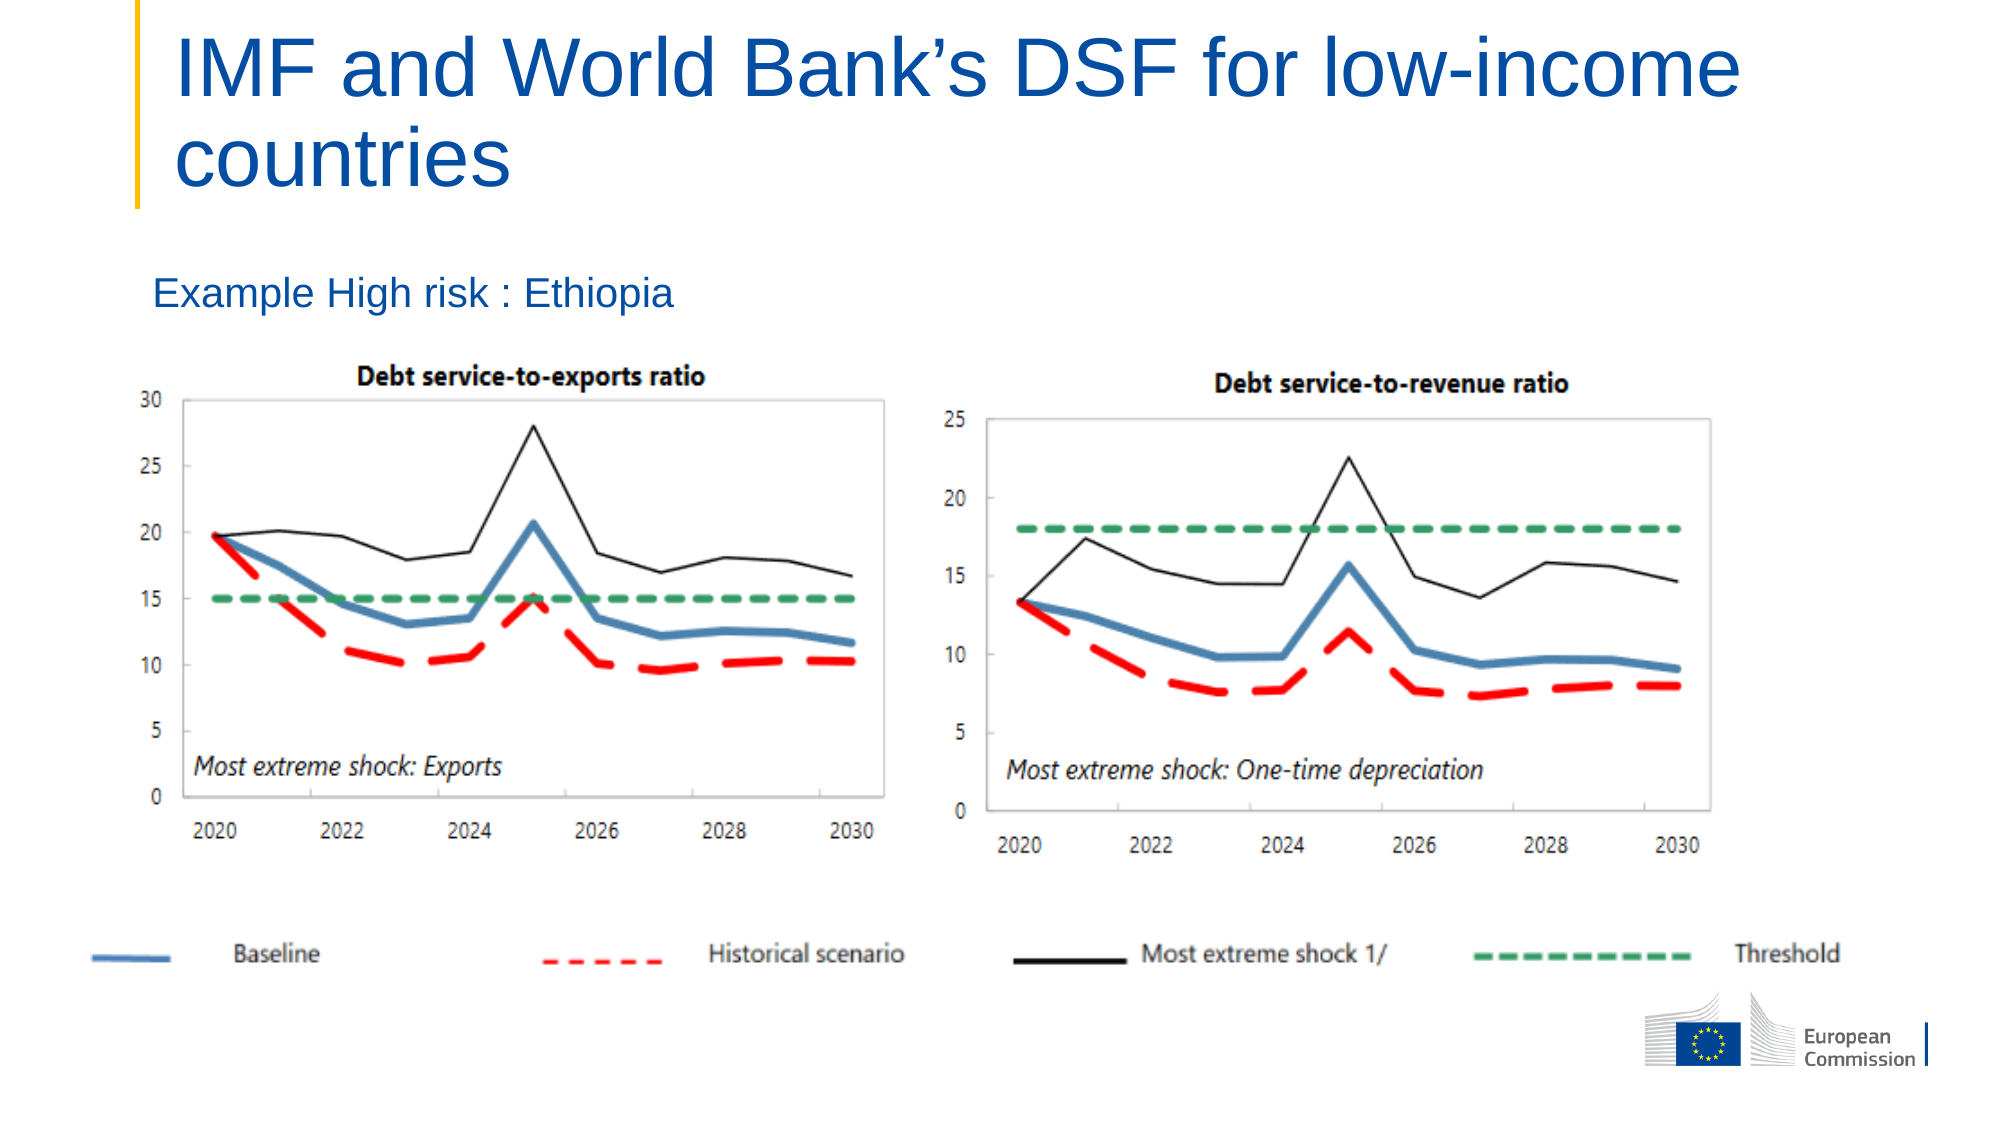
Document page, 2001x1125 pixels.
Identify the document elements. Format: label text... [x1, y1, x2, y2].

text_box Example High risk : Ethiopia [137, 242, 1863, 317]
picture [118, 350, 1732, 883]
picture [65, 898, 1935, 985]
picture [1645, 991, 1928, 1066]
title IMF and World Bank’s DSF for low-income countries [159, 0, 1885, 205]
